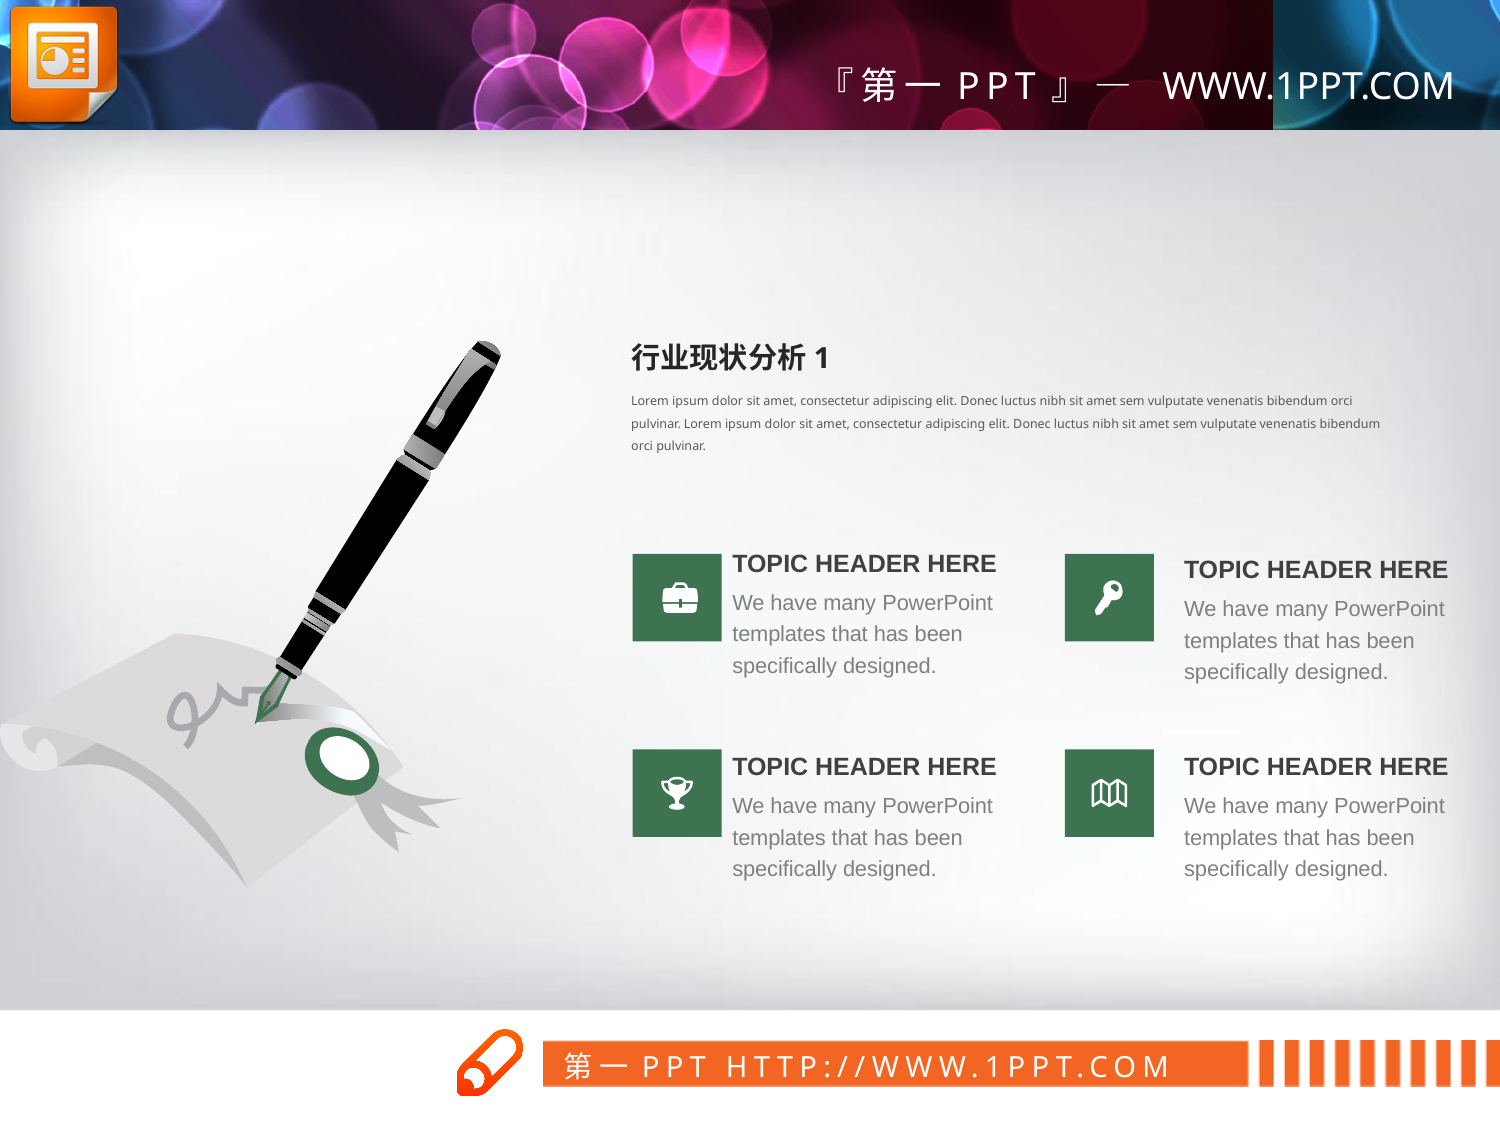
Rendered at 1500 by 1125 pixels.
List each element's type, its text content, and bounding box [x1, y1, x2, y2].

text_box TOPIC HEADER HERE We have many PowerPoint templates that has been specifically designed. [1184, 547, 1500, 685]
text_box [1095, 580, 1123, 616]
text_box [632, 749, 722, 837]
picture [543, 1040, 1500, 1087]
picture [0, 0, 1500, 1012]
text_box [1064, 553, 1154, 642]
text_box TOPIC HEADER HERE We have many PowerPoint templates that has been specifically designed. [732, 541, 1055, 678]
text_box [1064, 749, 1154, 837]
text_box [632, 553, 722, 642]
text_box [661, 776, 693, 810]
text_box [0, 338, 501, 888]
text_box TOPIC HEADER HERE We have many PowerPoint templates that has been specifically designed. [1184, 744, 1500, 882]
text_box [662, 582, 698, 613]
text_box 行业现状分析1 [616, 332, 916, 378]
text_box TOPIC HEADER HERE We have many PowerPoint templates that has been specifically designed. [732, 744, 1055, 882]
text_box Lorem ipsum dolor sit amet, consectetur adipiscing elit. Donec luctus nibh sit amet sem vulputate venenatis bibendum orci pulvinar. Lorem ipsum dolor sit amet, consectetur adipiscing elit. Donec luctus nibh sit amet sem vulputate venenatis bibendum orci pulvinar. [616, 378, 1401, 461]
text_box [1091, 778, 1128, 808]
